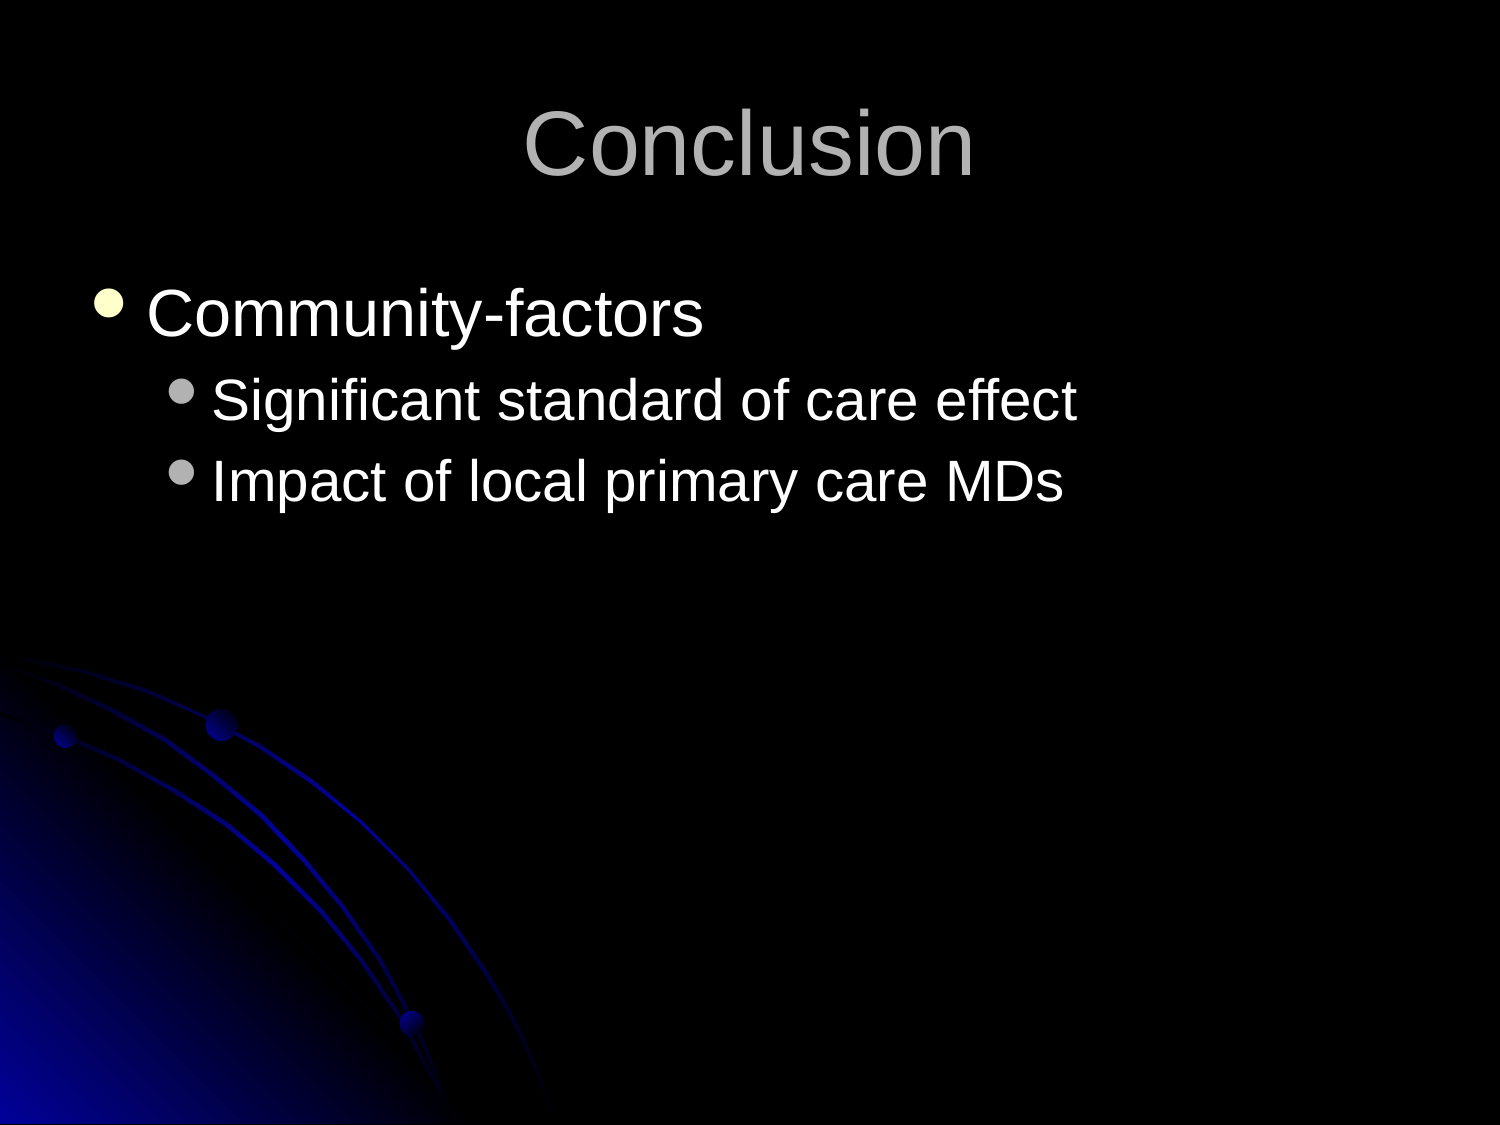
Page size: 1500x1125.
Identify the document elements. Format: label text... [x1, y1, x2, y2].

list Community-factors Significant standard of care effect Impact of local primary care MDs [74, 262, 1426, 1006]
title Conclusion [74, 45, 1426, 233]
